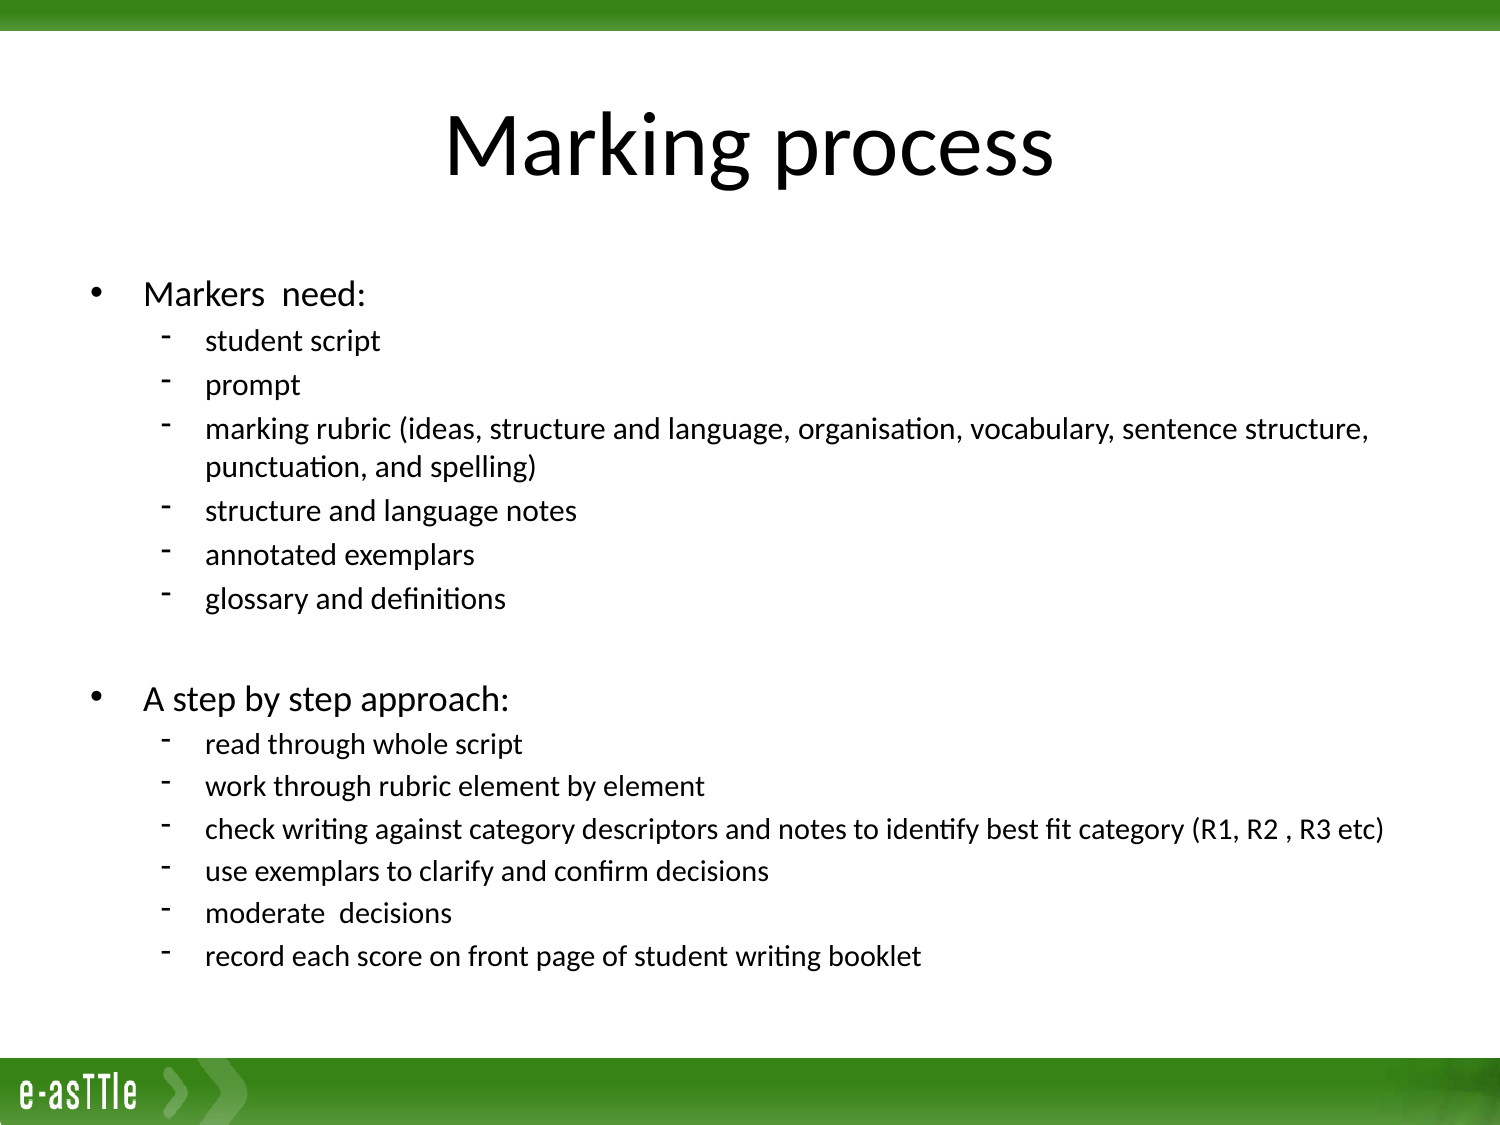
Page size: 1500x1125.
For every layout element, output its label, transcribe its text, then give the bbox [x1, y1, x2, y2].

picture [0, 1058, 1500, 1125]
title Marking process [75, 45, 1425, 233]
list Markers need: student script prompt marking rubric (ideas, structure and language, organisation, vocabulary, sentence structure, punctuation, and spelling) structure and language notes annotated exemplars glossary and definitions A step by step approach: read through whole script work through rubric element by element check writing against category descriptors and notes to identify best fit category (R1, R2 , R3 etc) use exemplars to clarify and confirm decisions moderate decisions record each score on front page of student writing booklet [75, 262, 1425, 1005]
picture [0, 0, 1500, 31]
